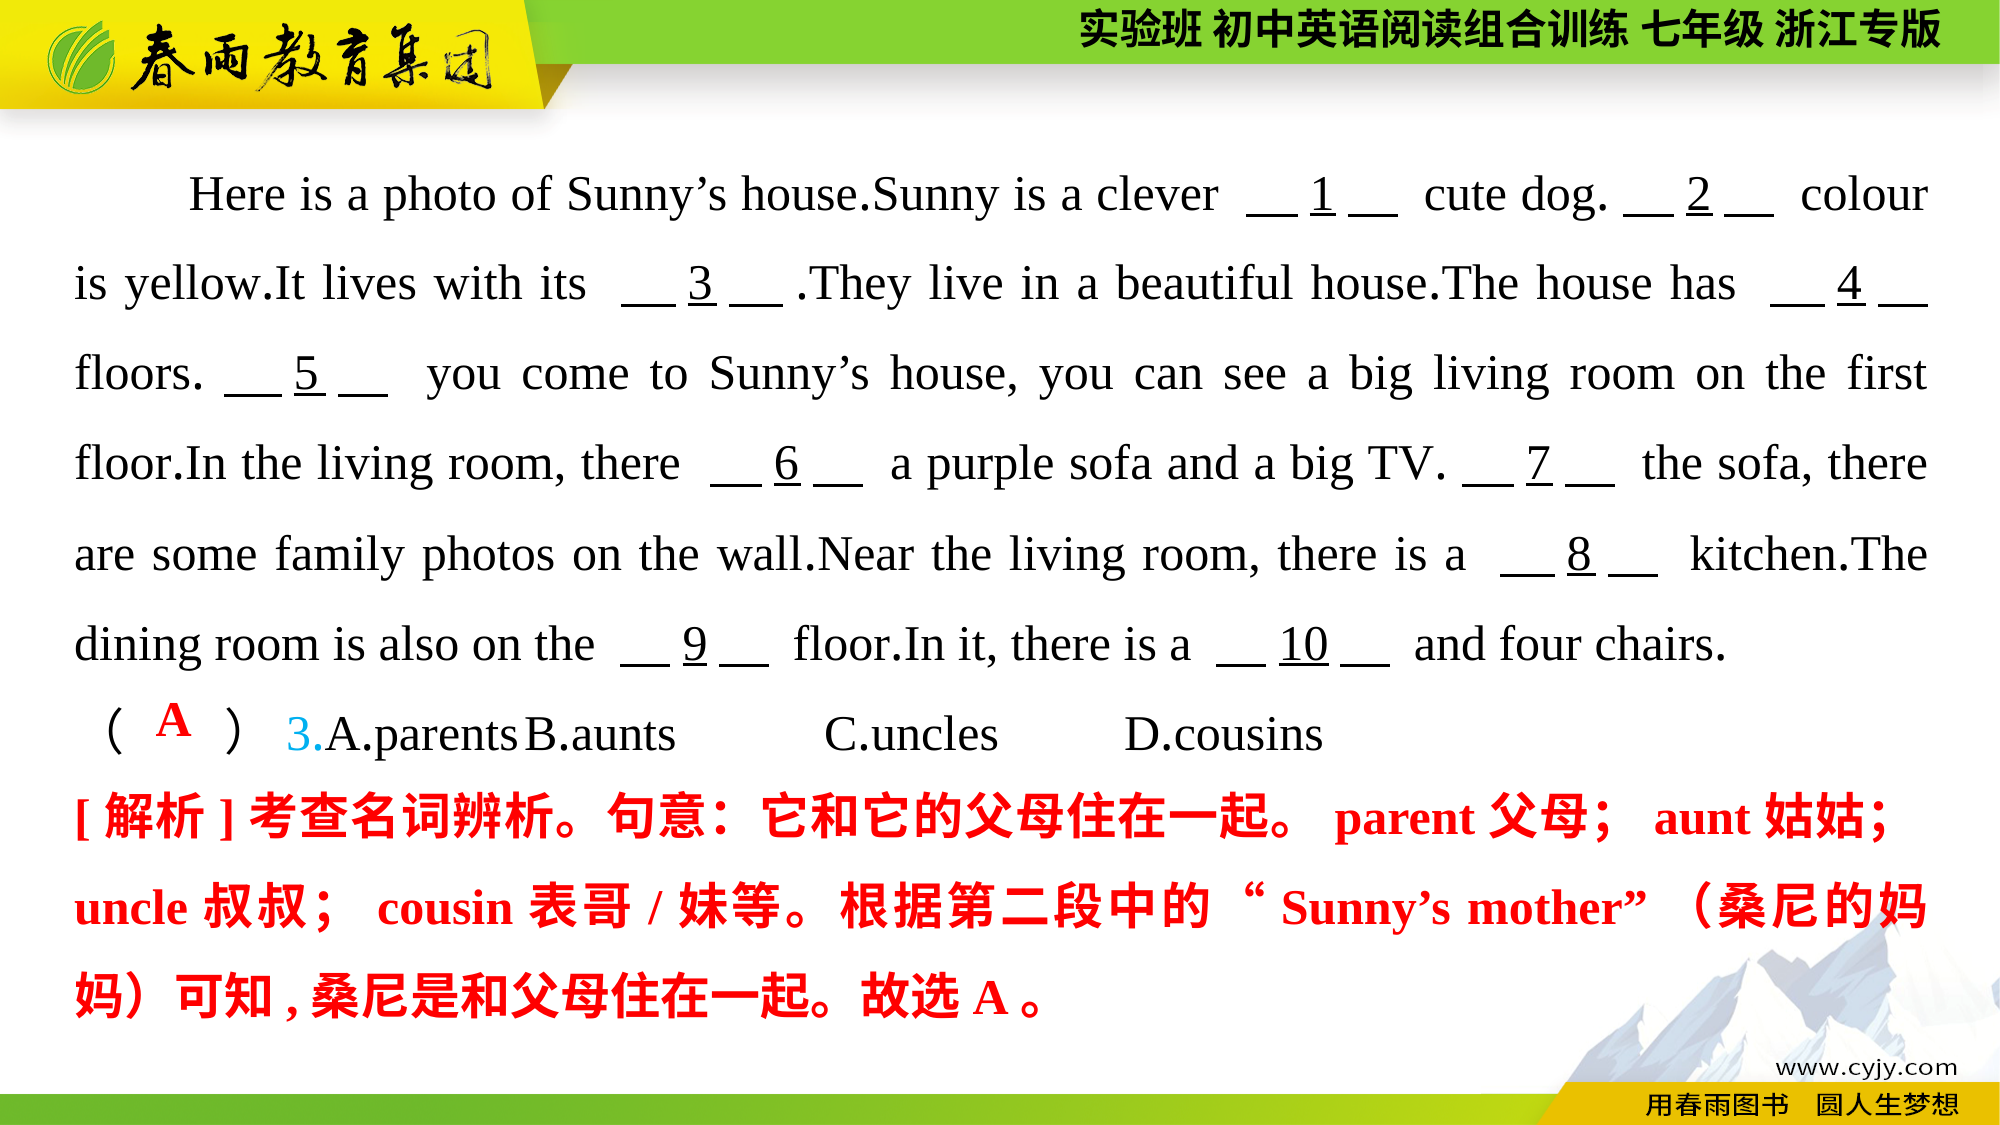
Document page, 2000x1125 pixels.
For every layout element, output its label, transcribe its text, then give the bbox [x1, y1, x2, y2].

text_box [解析]考查名词辨析。句意：它和它的父母住在一起。parent父母；aunt姑姑；uncle叔叔；cousin表哥/妹等。根据第二段中的“Sunny’s mother”（桑尼的妈妈）可知,桑尼是和父母住在一起。故选A。 [59, 746, 1944, 1032]
picture [0, 0, 2000, 1125]
list Here is a photo of Sunny’s house.Sunny is a clever 1 cute dog. 2 colour is yellow.It lives with its 3 .They live in a beautiful house.The house has 4 floors. 5 you come to Sunny’s house, you can see a big living room on the first floor.In the living room, there 6 a purple sofa and a big TV. 7 the sofa, there are some family photos on the wall.Near the living room, there is a 8 kitchen.The dining room is also on the 9 floor.In it, there is a 10 and four chairs. （ ）3.A.parents B.aunts C.uncles D.cousins [59, 122, 1944, 746]
text_box A [140, 679, 207, 746]
